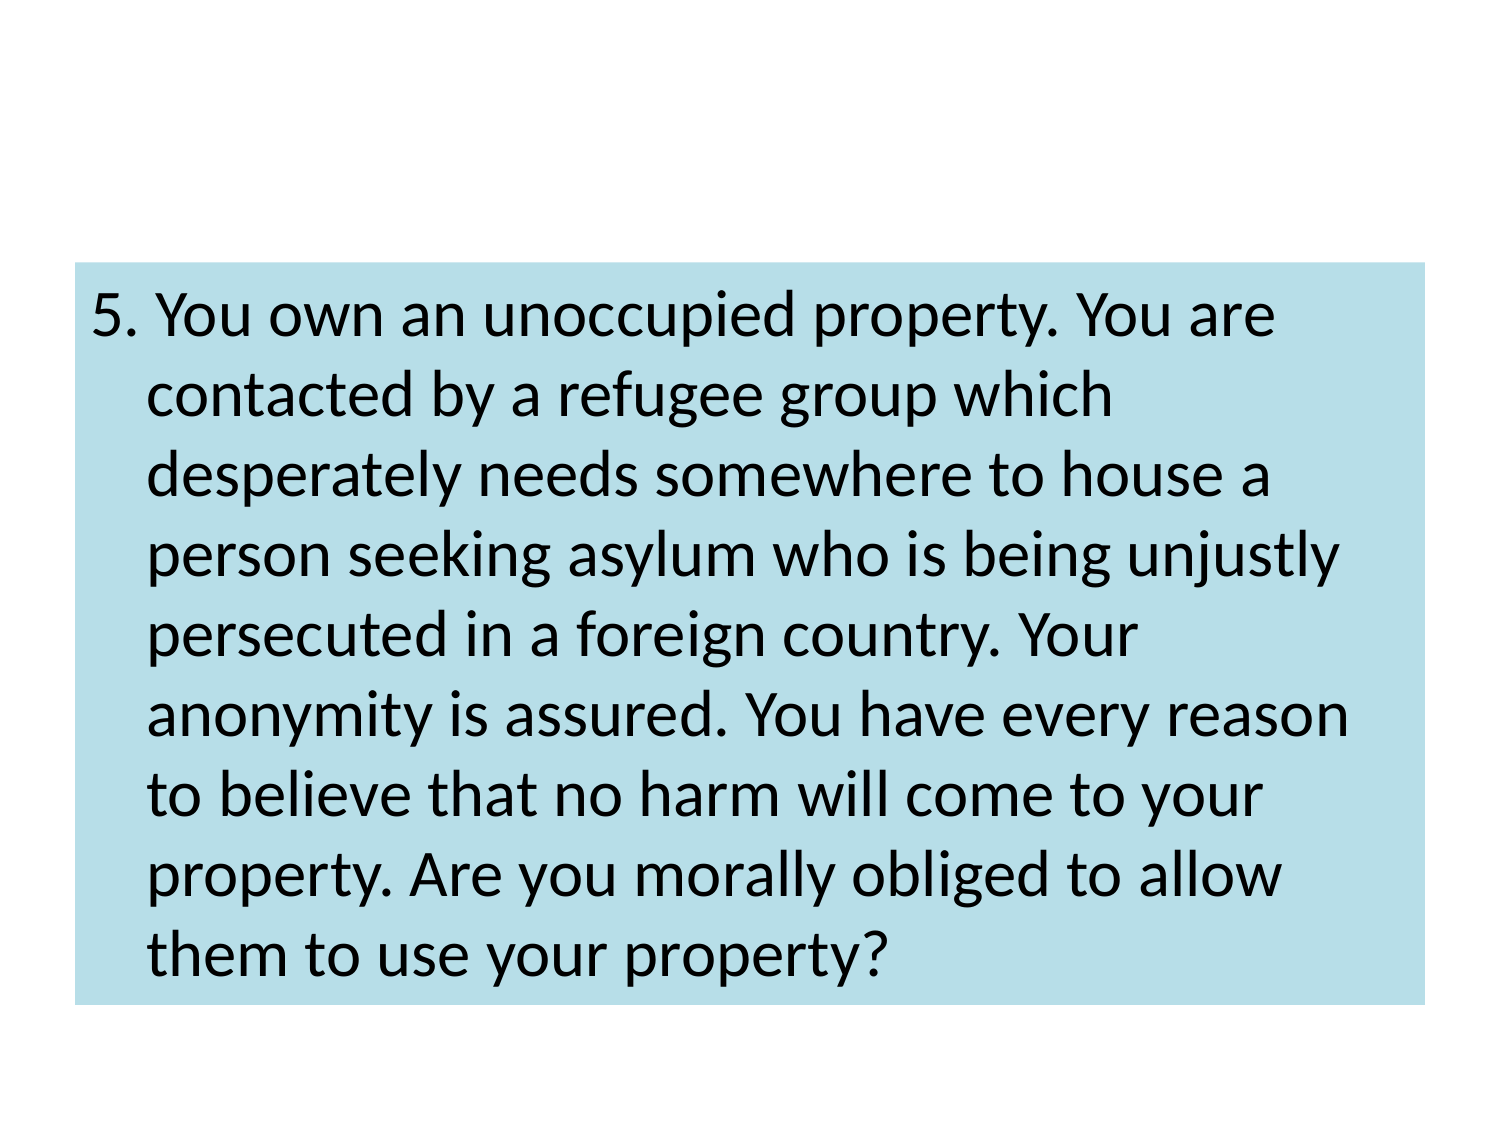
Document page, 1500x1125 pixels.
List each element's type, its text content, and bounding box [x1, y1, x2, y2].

list 5. You own an unoccupied property. You are contacted by a refugee group which desperately needs somewhere to house a person seeking asylum who is being unjustly persecuted in a foreign country. Your anonymity is assured. You have every reason to believe that no harm will come to your property. Are you morally obliged to allow them to use your property? [75, 262, 1425, 1005]
